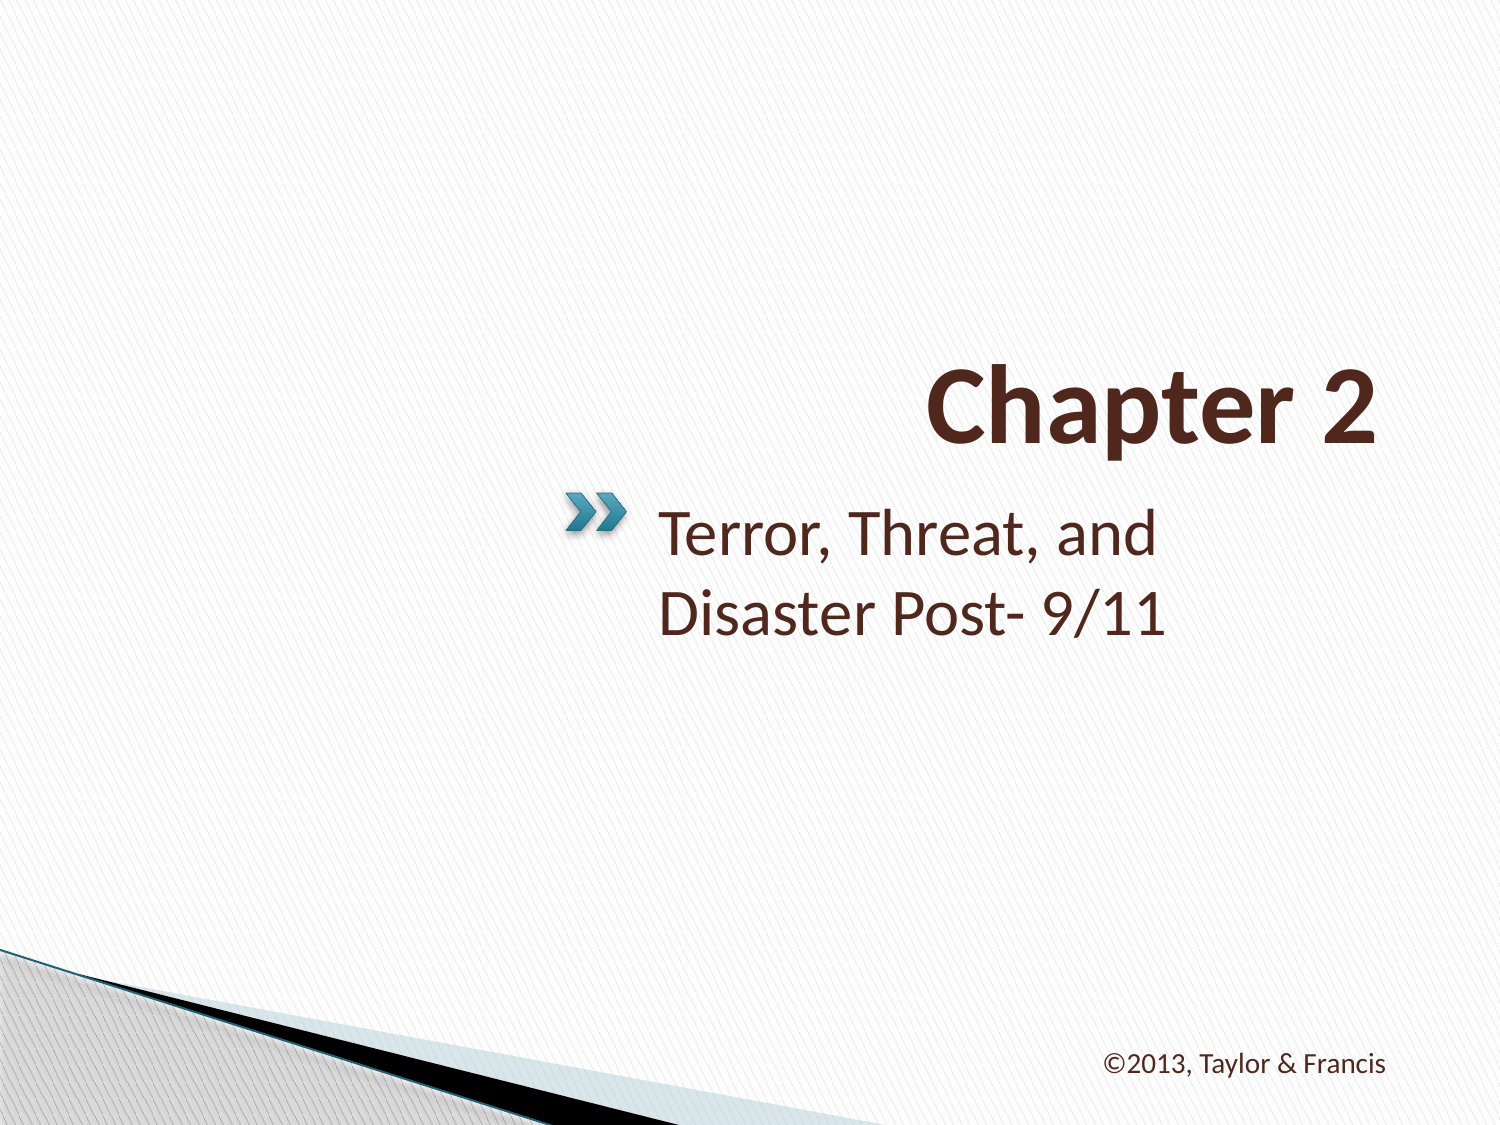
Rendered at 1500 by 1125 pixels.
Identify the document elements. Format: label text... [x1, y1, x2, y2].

text_box ©2013, Taylor & Francis [1087, 1037, 1463, 1082]
list Terror, Threat, and Disaster Post- 9/11 [643, 480, 1394, 720]
title Chapter 2 [118, 173, 1394, 474]
